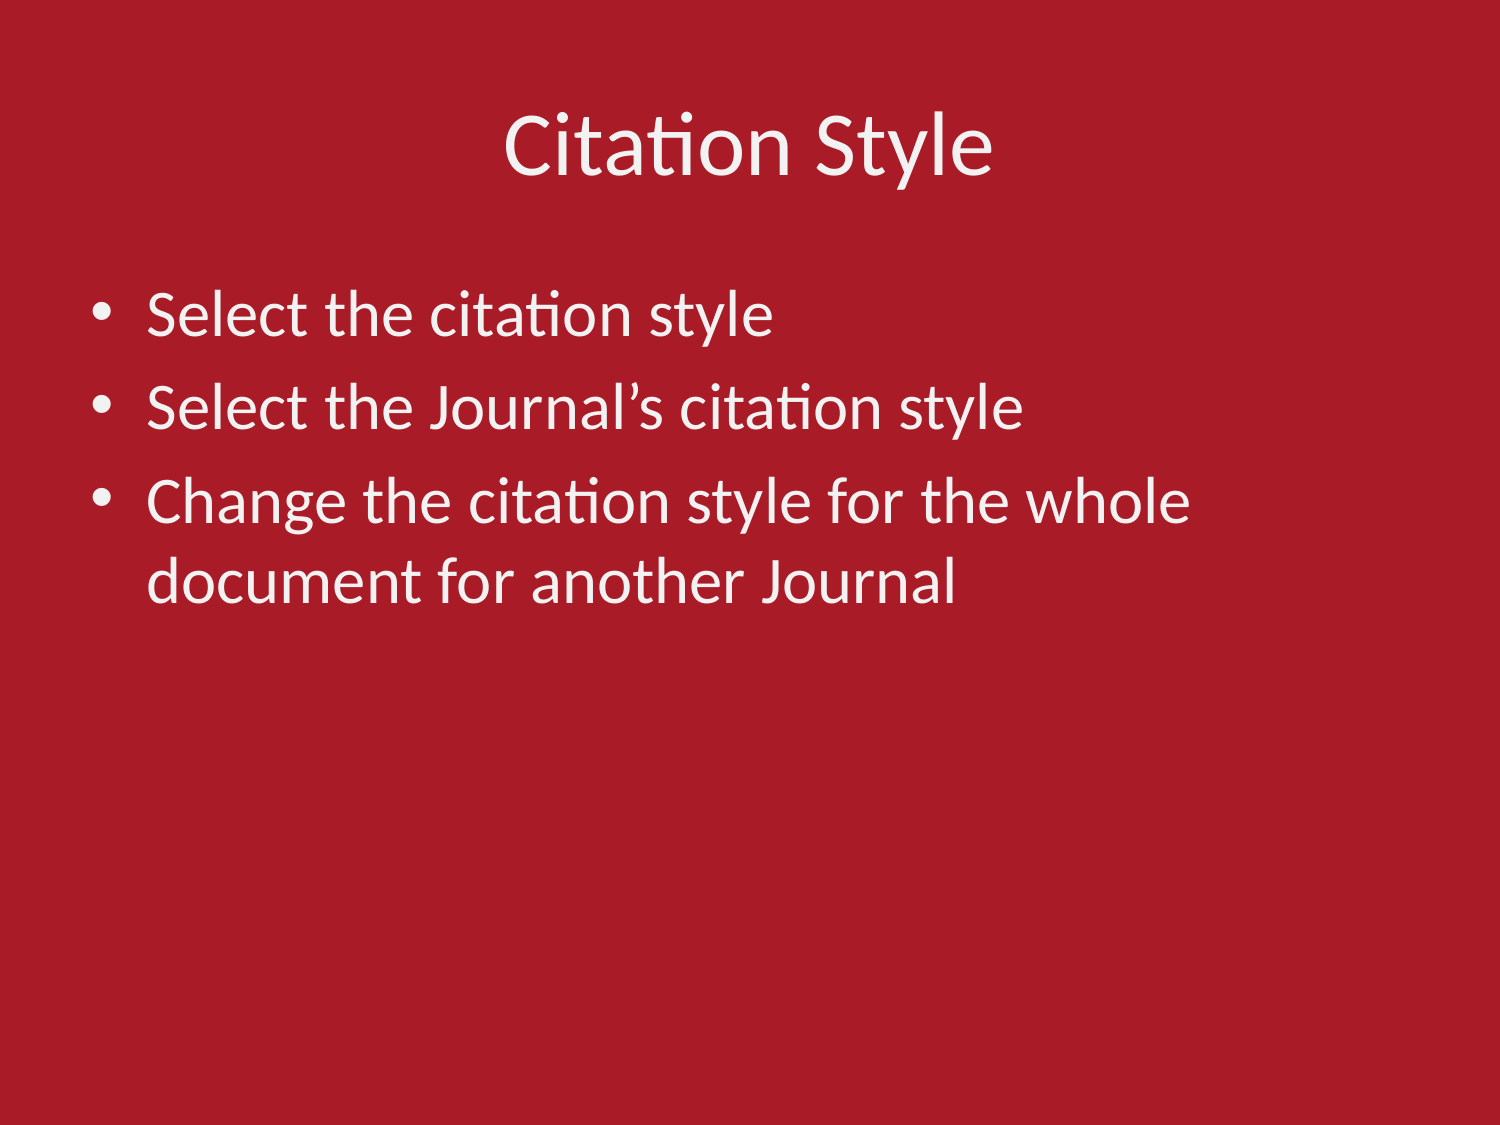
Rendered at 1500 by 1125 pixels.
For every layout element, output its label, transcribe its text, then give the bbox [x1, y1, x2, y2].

title Citation Style [75, 45, 1425, 233]
list Select the citation style Select the Journal’s citation style Change the citation style for the whole document for another Journal [75, 262, 1425, 1005]
